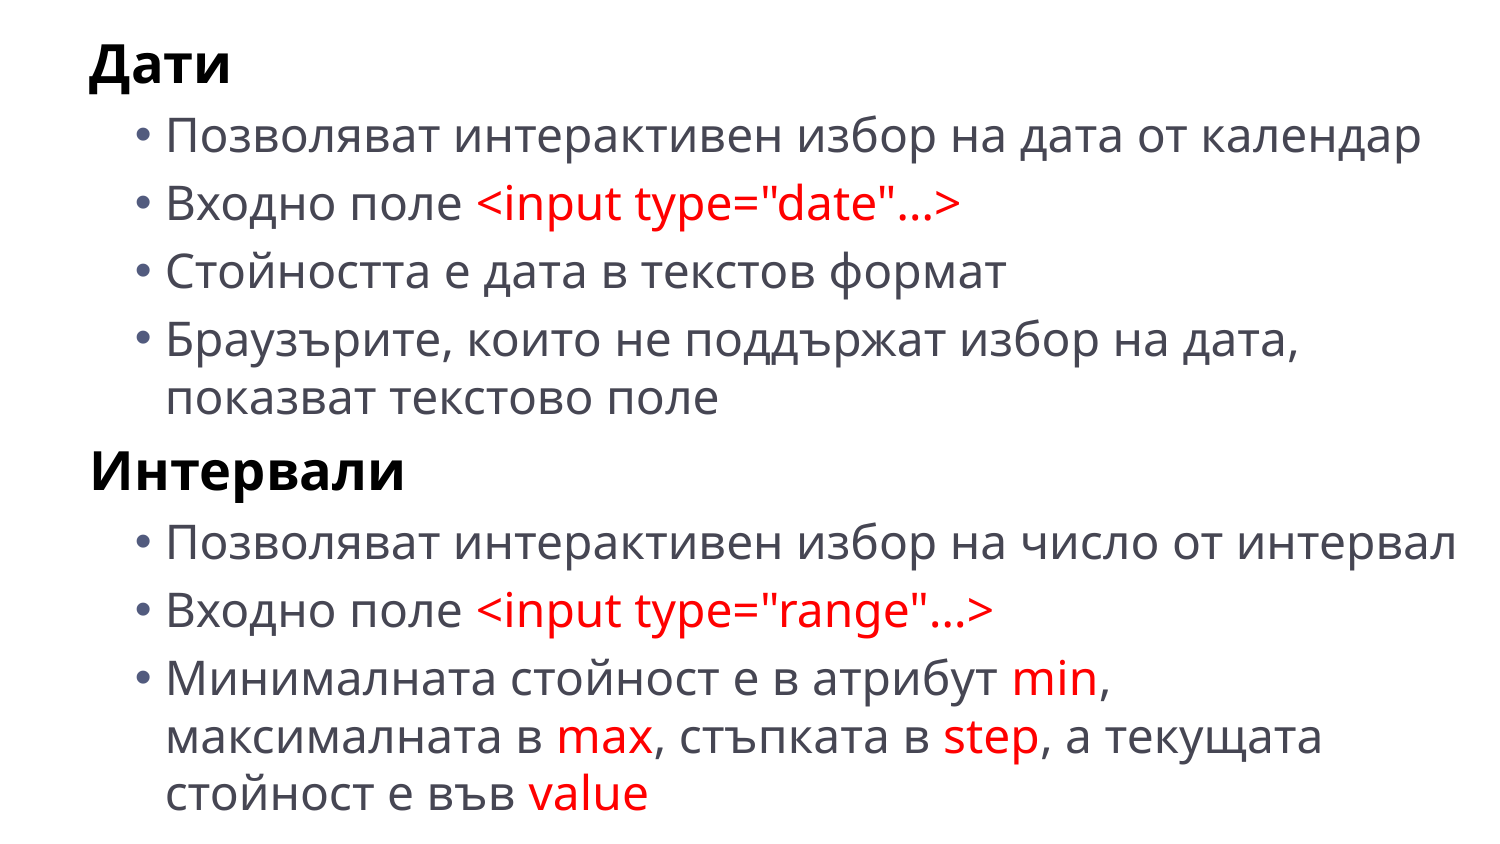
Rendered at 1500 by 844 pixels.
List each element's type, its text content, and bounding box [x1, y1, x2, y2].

list Дати Позволяват интерактивен избор на дата от календар Входно поле <input type="date"…> Стойността е дата в текстов формат Браузърите, които не поддържат избор на дата, показват текстово поле Интервали Позволяват интерактивен избор на число от интервал Входно поле <input type="range"…> Минималната стойност е в атрибут min, максималната в max, стъпката в step, а текущата стойност е във value [75, 21, 1475, 835]
